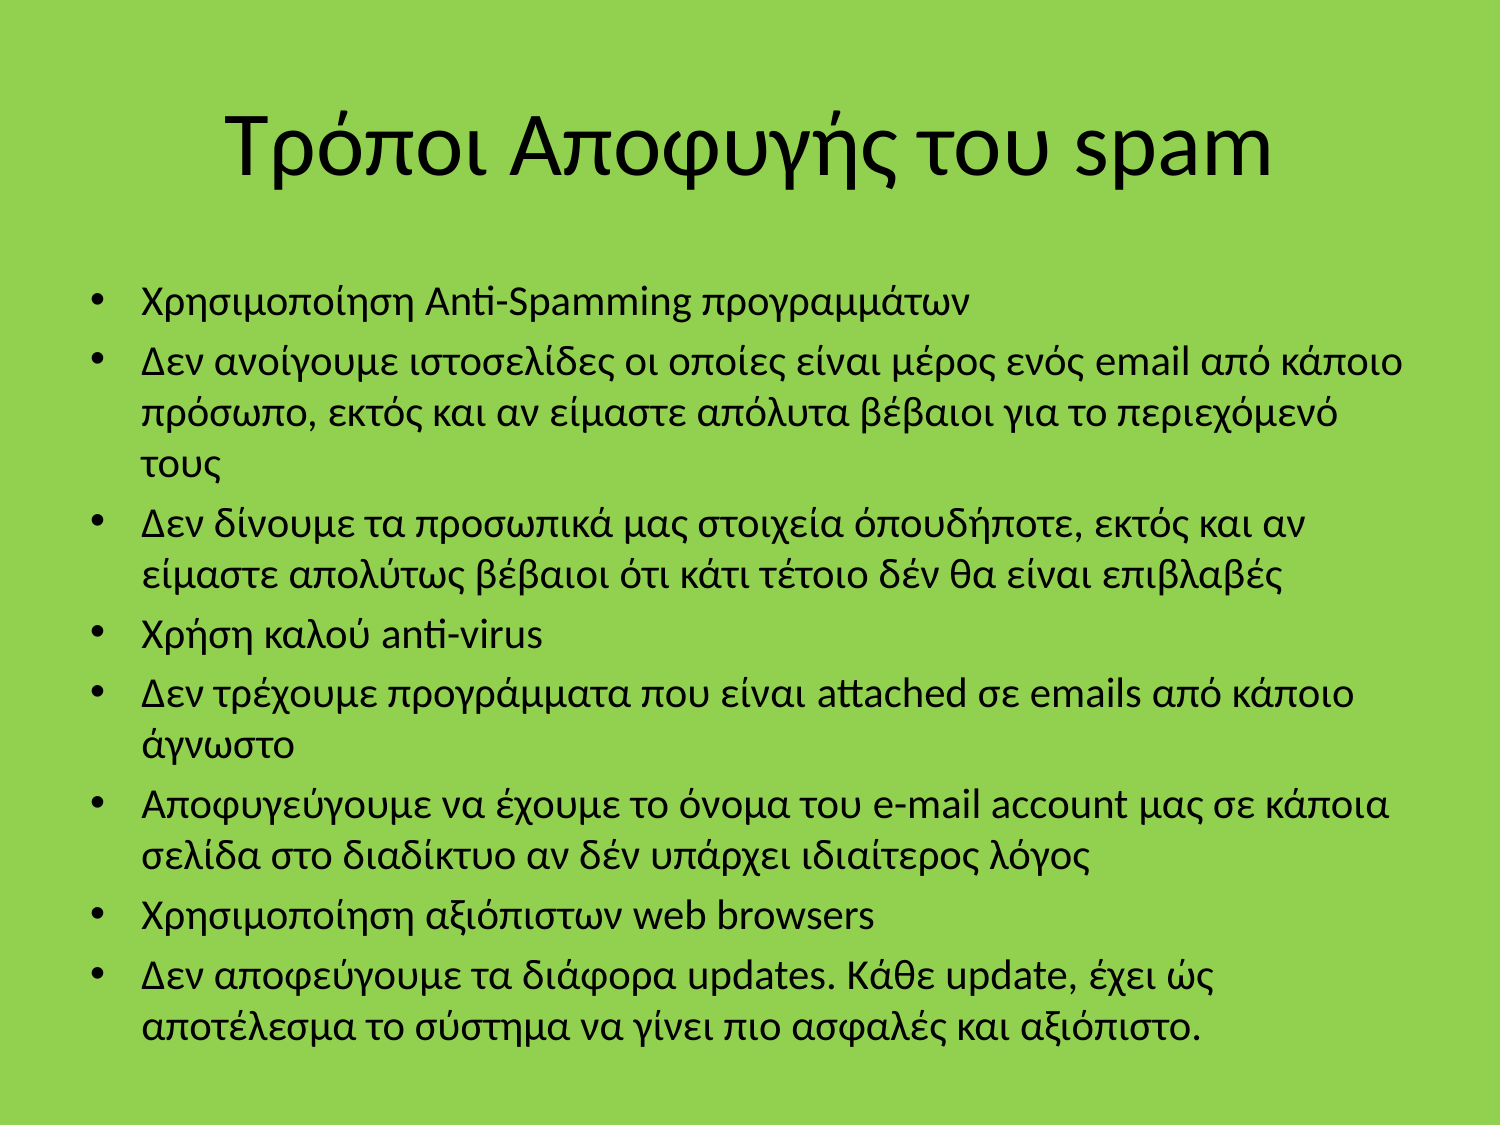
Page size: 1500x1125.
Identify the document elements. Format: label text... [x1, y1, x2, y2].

title Τρόποι Αποφυγής του spam [75, 45, 1425, 233]
list Χρησιμοποίηση Anti-Spamming προγραμμάτων Δεν ανοίγουμε ιστοσελίδες οι οποίες είναι μέρος ενός email από κάποιο πρόσωπο, εκτός και αν είμαστε απόλυτα βέβαιοι για το περιεχόμενό τους Δεν δίνουμε τα προσωπικά μας στοιχεία όπουδήποτε, εκτός και αν είμαστε απολύτως βέβαιοι ότι κάτι τέτοιο δέν θα είναι επιβλαβές Χρήση καλού anti-virus Δεν τρέχουμε προγράμματα που είναι attached σε emails από κάποιο άγνωστο Αποφυγεύγουμε να έχουμε το όνομα του e-mail account μας σε κάποια σελίδα στο διαδίκτυο αν δέν υπάρχει ιδιαίτερος λόγος Χρησιμοποίηση αξιόπιστων web browsers Δεν αποφεύγουμε τα διάφορα updates. Κάθε update, έχει ώς αποτέλεσμα το σύστημα να γίνει πιο ασφαλές και αξιόπιστο. [75, 265, 1425, 1061]
